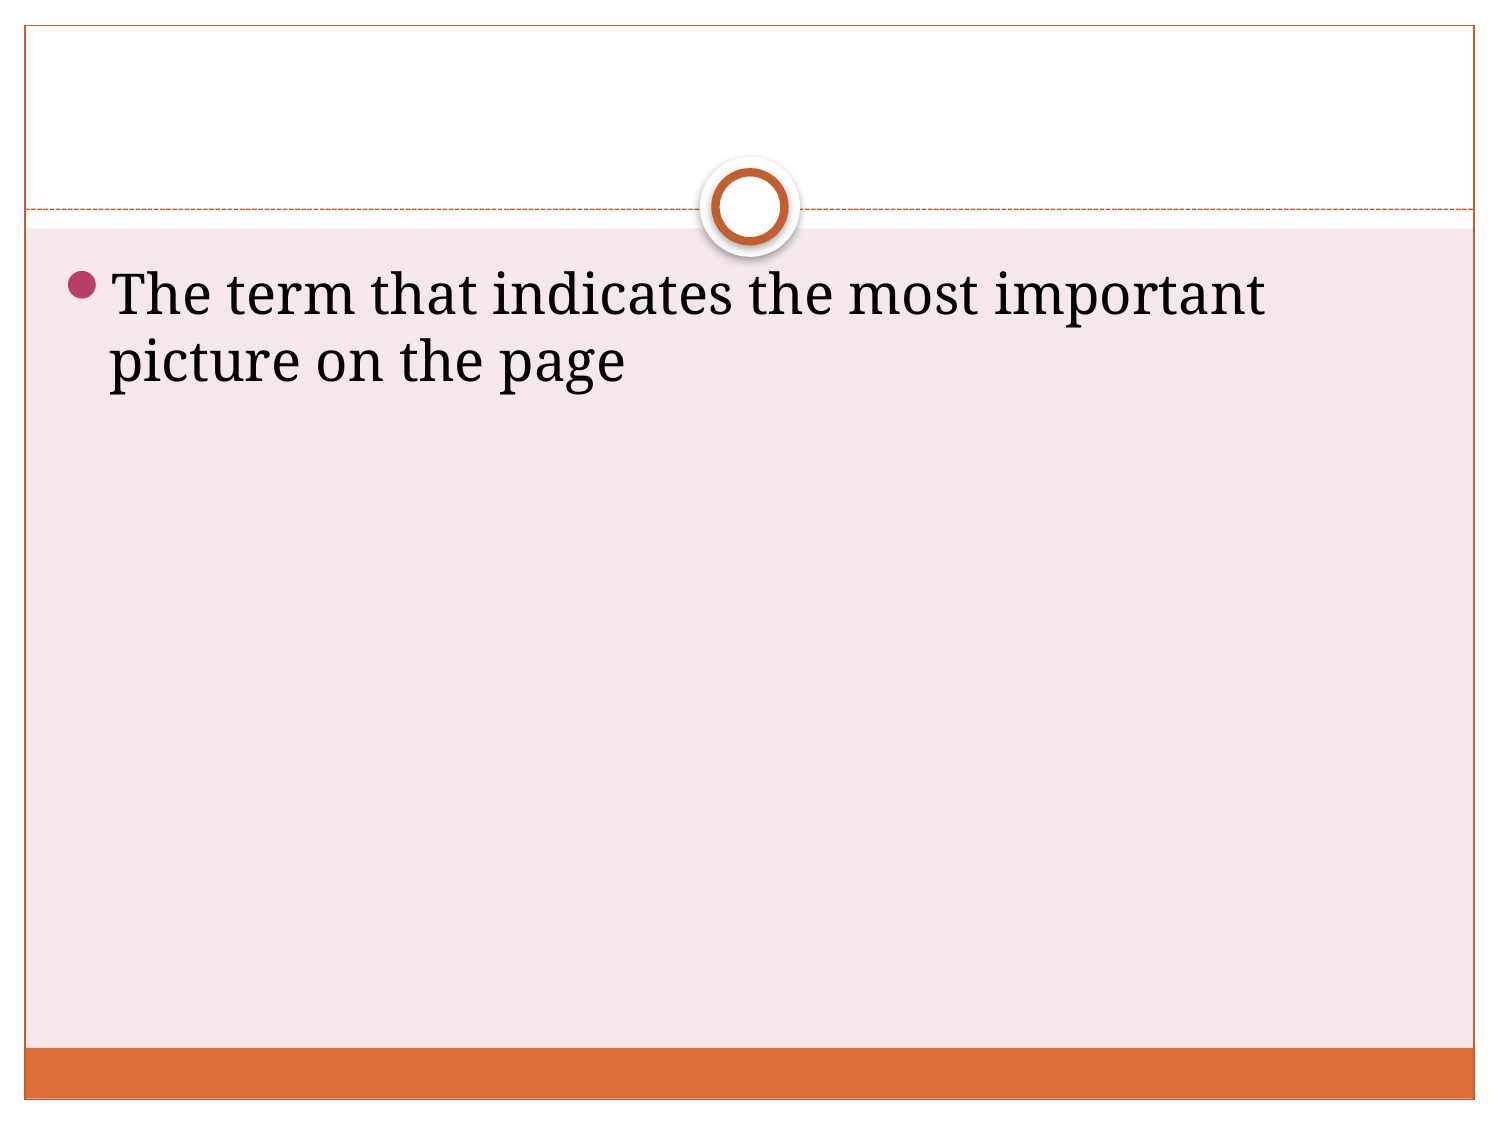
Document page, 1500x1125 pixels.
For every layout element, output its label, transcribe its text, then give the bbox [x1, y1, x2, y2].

list The term that indicates the most important picture on the page [49, 250, 1445, 1001]
